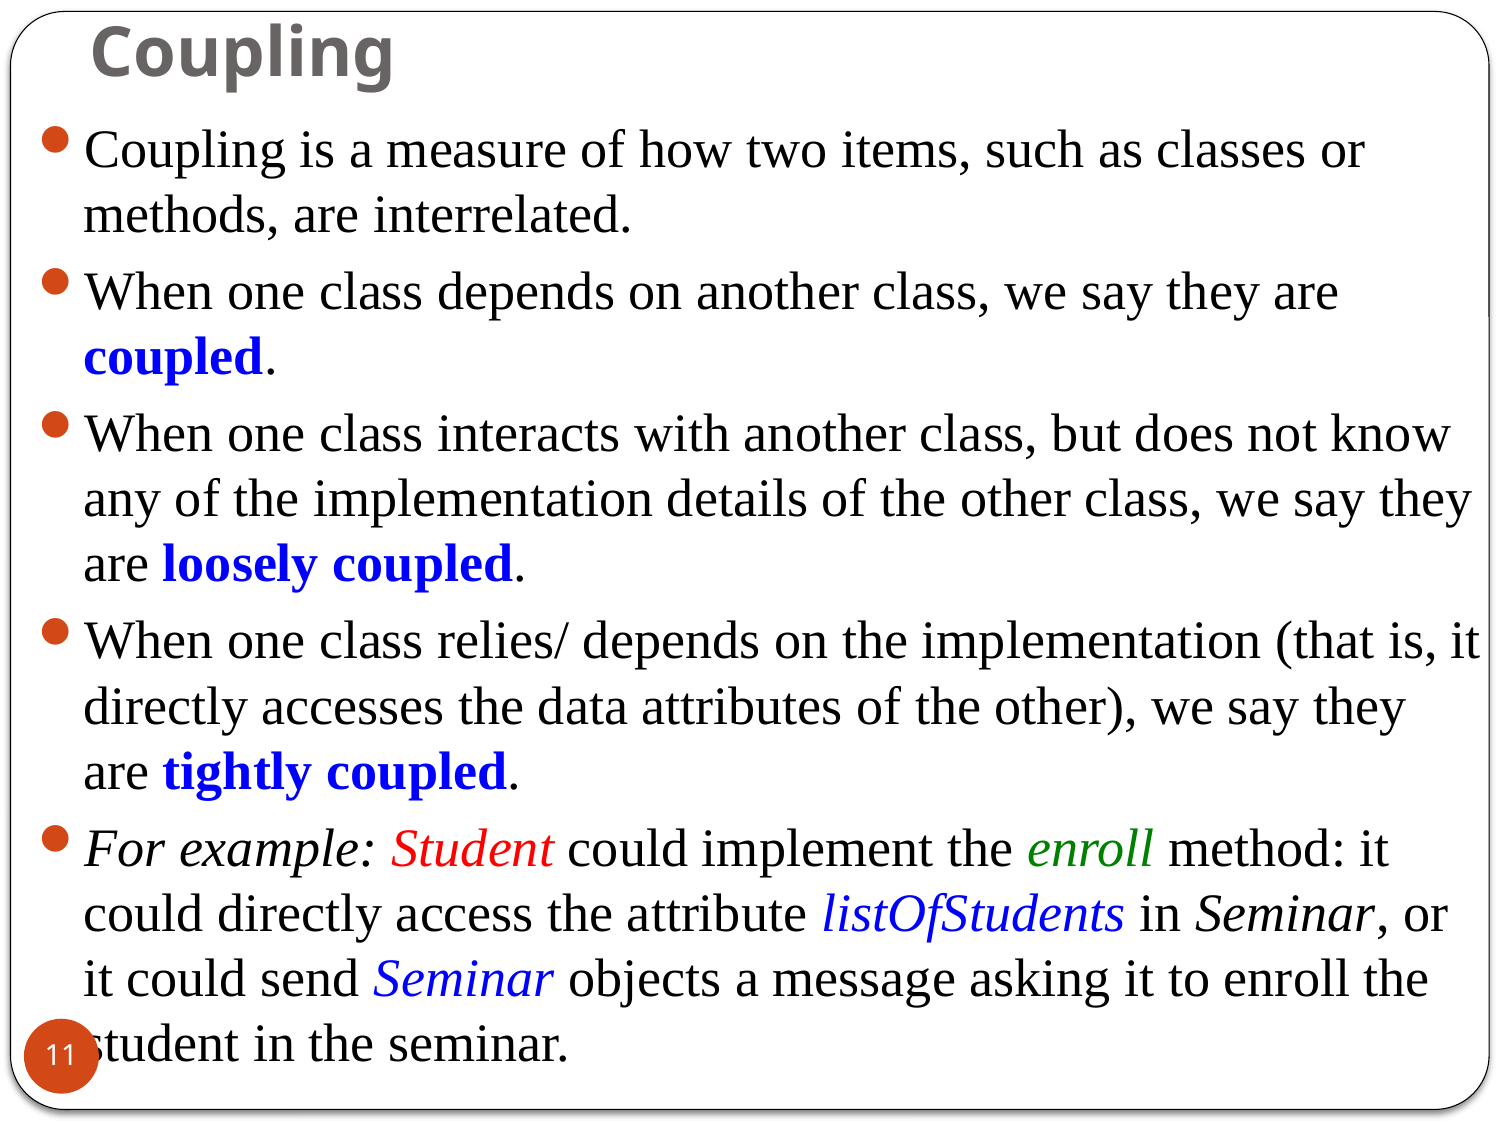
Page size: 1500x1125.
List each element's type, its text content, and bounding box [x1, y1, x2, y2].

slide_number 11 [23, 1018, 99, 1094]
list Coupling is a measure of how two items, such as classes or methods, are interrelated. When one class depends on another class, we say they are coupled. When one class interacts with another class, but does not know any of the implementation details of the other class, we say they are loosely coupled. When one class relies/ depends on the implementation (that is, it directly accesses the data attributes of the other), we say they are tightly coupled. For example: Student could implement the enroll method: it could directly access the attribute listOfStudents in Seminar, or it could send Seminar objects a message asking it to enroll the student in the seminar. [23, 105, 1500, 1125]
title Coupling [75, 0, 1425, 105]
